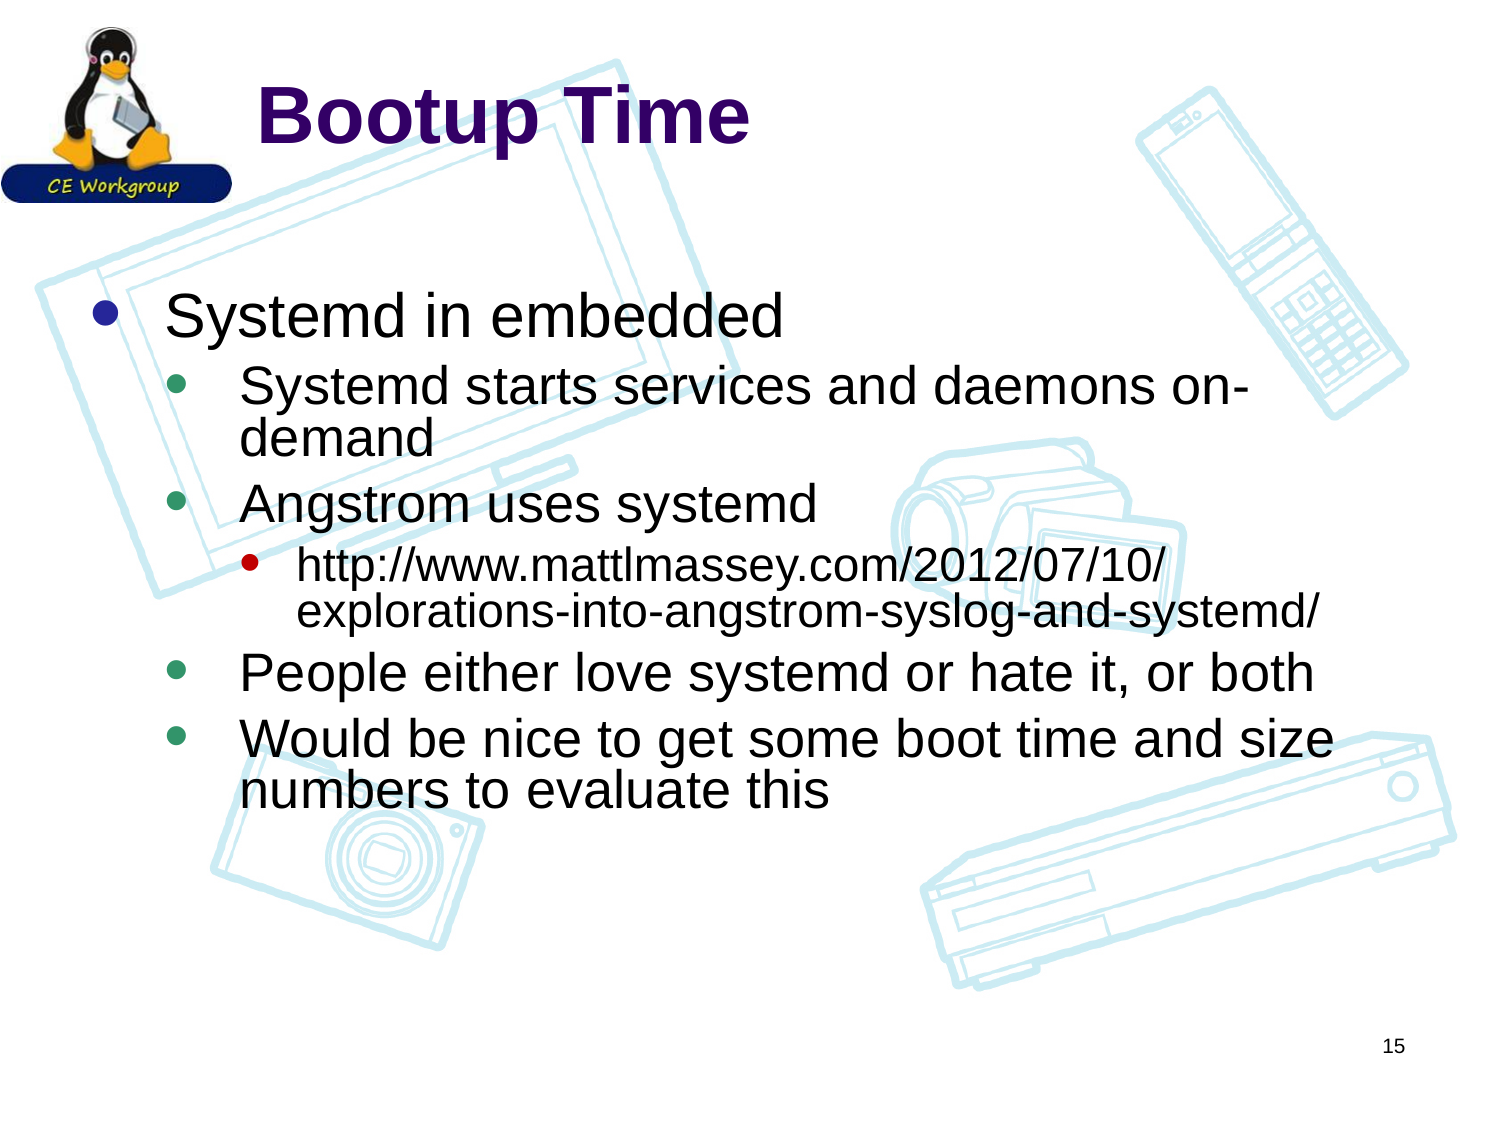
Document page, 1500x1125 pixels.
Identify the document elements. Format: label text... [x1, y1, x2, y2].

slide_number 15 [1074, 1025, 1420, 1096]
title Bootup Time [242, 19, 1475, 227]
list Systemd in embedded Systemd starts services and daemons on-demand Angstrom uses systemd http://www.mattlmassey.com/2012/07/10/explorations-into-angstrom-syslog-and-systemd/ People either love systemd or hate it, or both Would be nice to get some boot time and size numbers to evaluate this [75, 282, 1420, 1001]
picture [0, 0, 1500, 1063]
